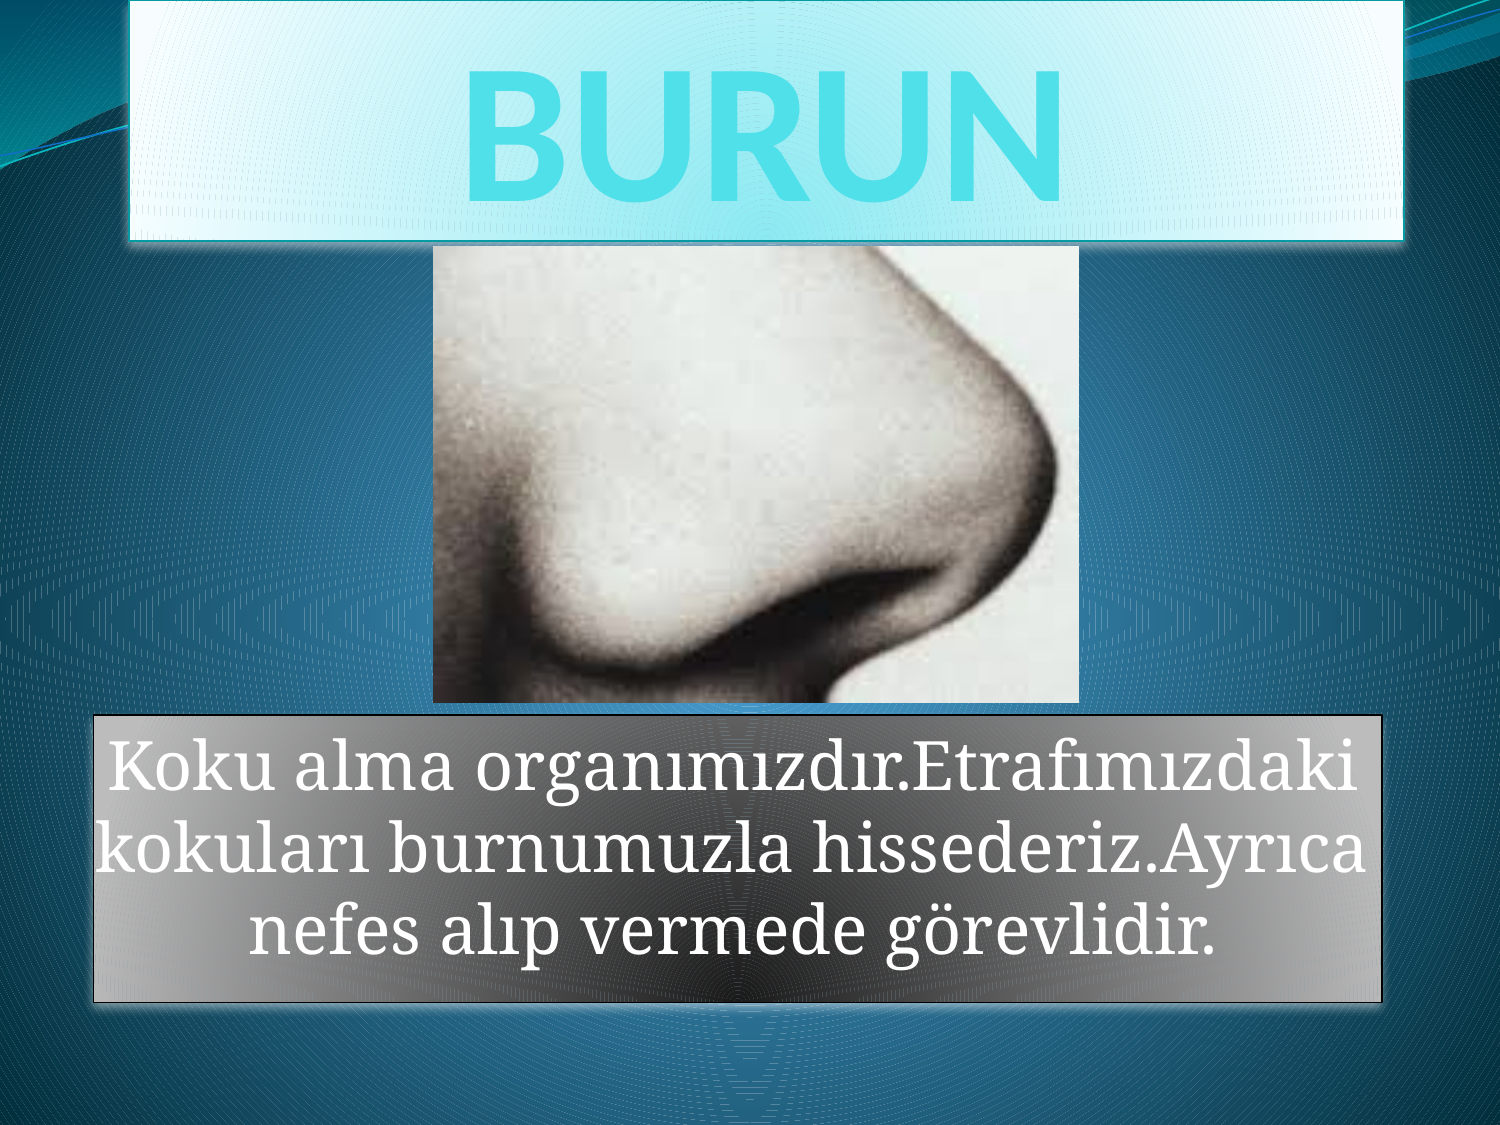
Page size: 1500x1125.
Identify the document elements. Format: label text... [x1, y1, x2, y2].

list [433, 245, 1079, 704]
title BURUN [128, 0, 1405, 242]
subtitle Koku alma organımızdır.Etrafımızdaki kokuları burnumuzla hissederiz.Ayrıca nefes alıp vermede görevlidir. [93, 714, 1383, 1003]
